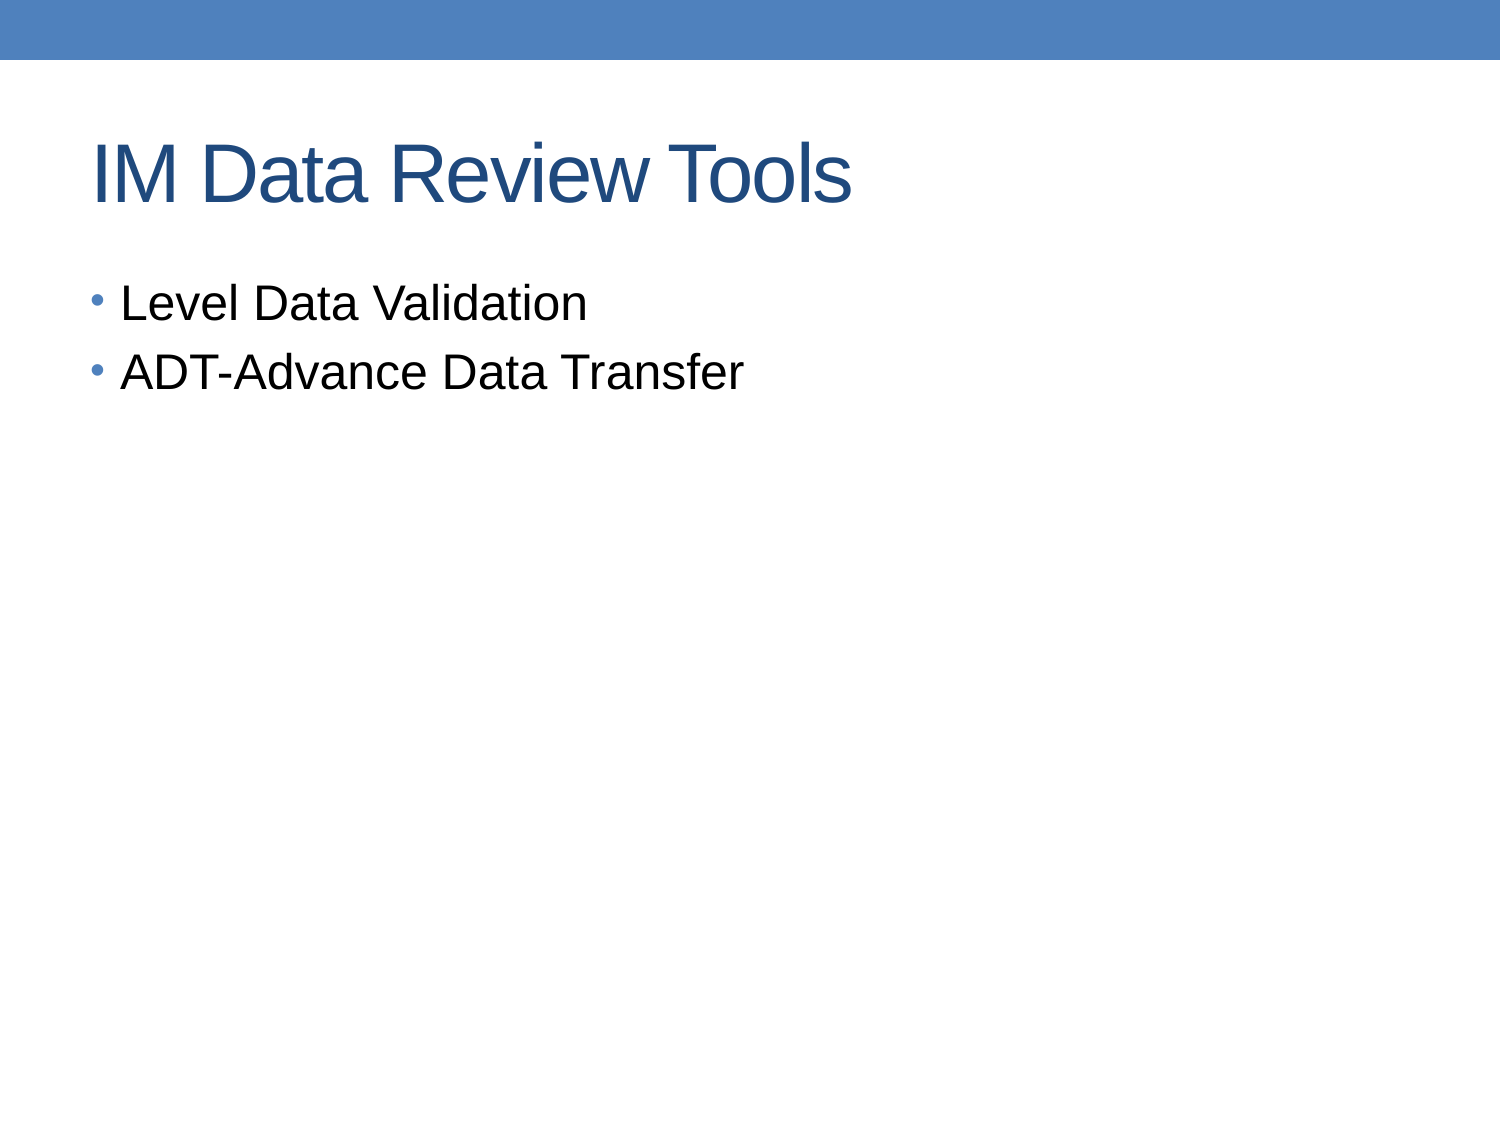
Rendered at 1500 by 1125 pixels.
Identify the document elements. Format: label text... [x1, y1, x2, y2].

title IM Data Review Tools [75, 87, 1425, 250]
list Level Data Validation ADT-Advance Data Transfer [75, 262, 1425, 1063]
